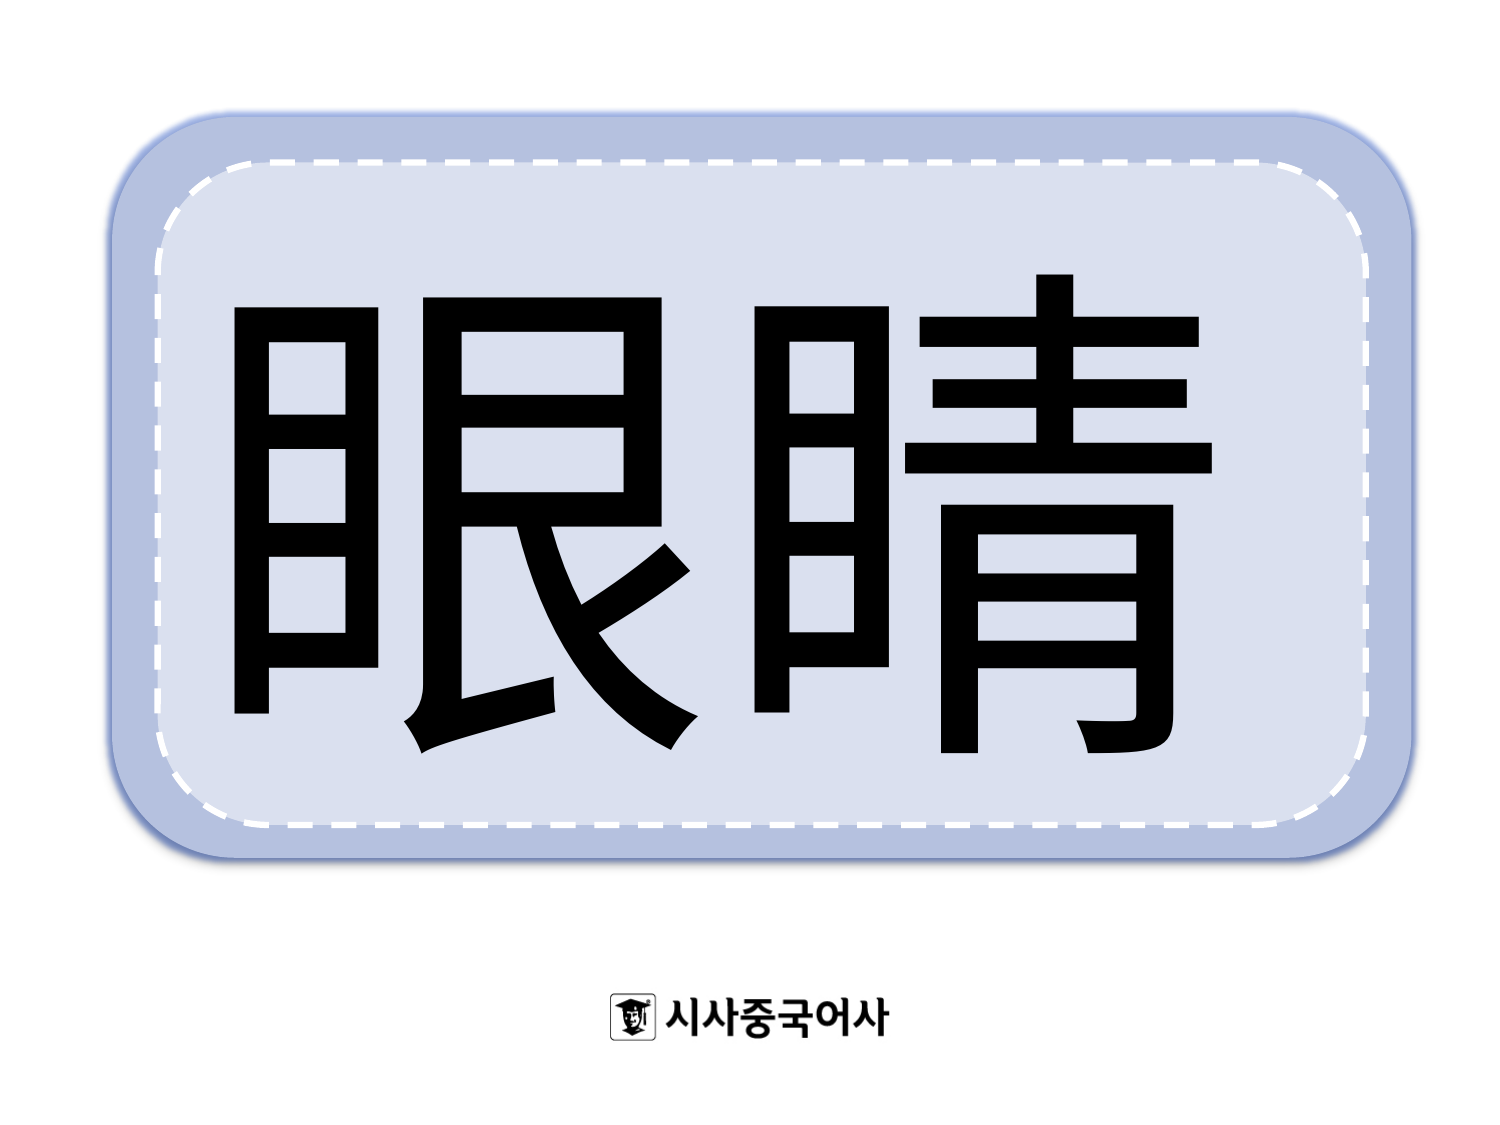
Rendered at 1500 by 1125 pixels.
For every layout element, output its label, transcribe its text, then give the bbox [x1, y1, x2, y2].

picture [602, 987, 898, 1047]
text_box [162, 160, 1371, 824]
text_box 眼睛 [171, 172, 1380, 836]
